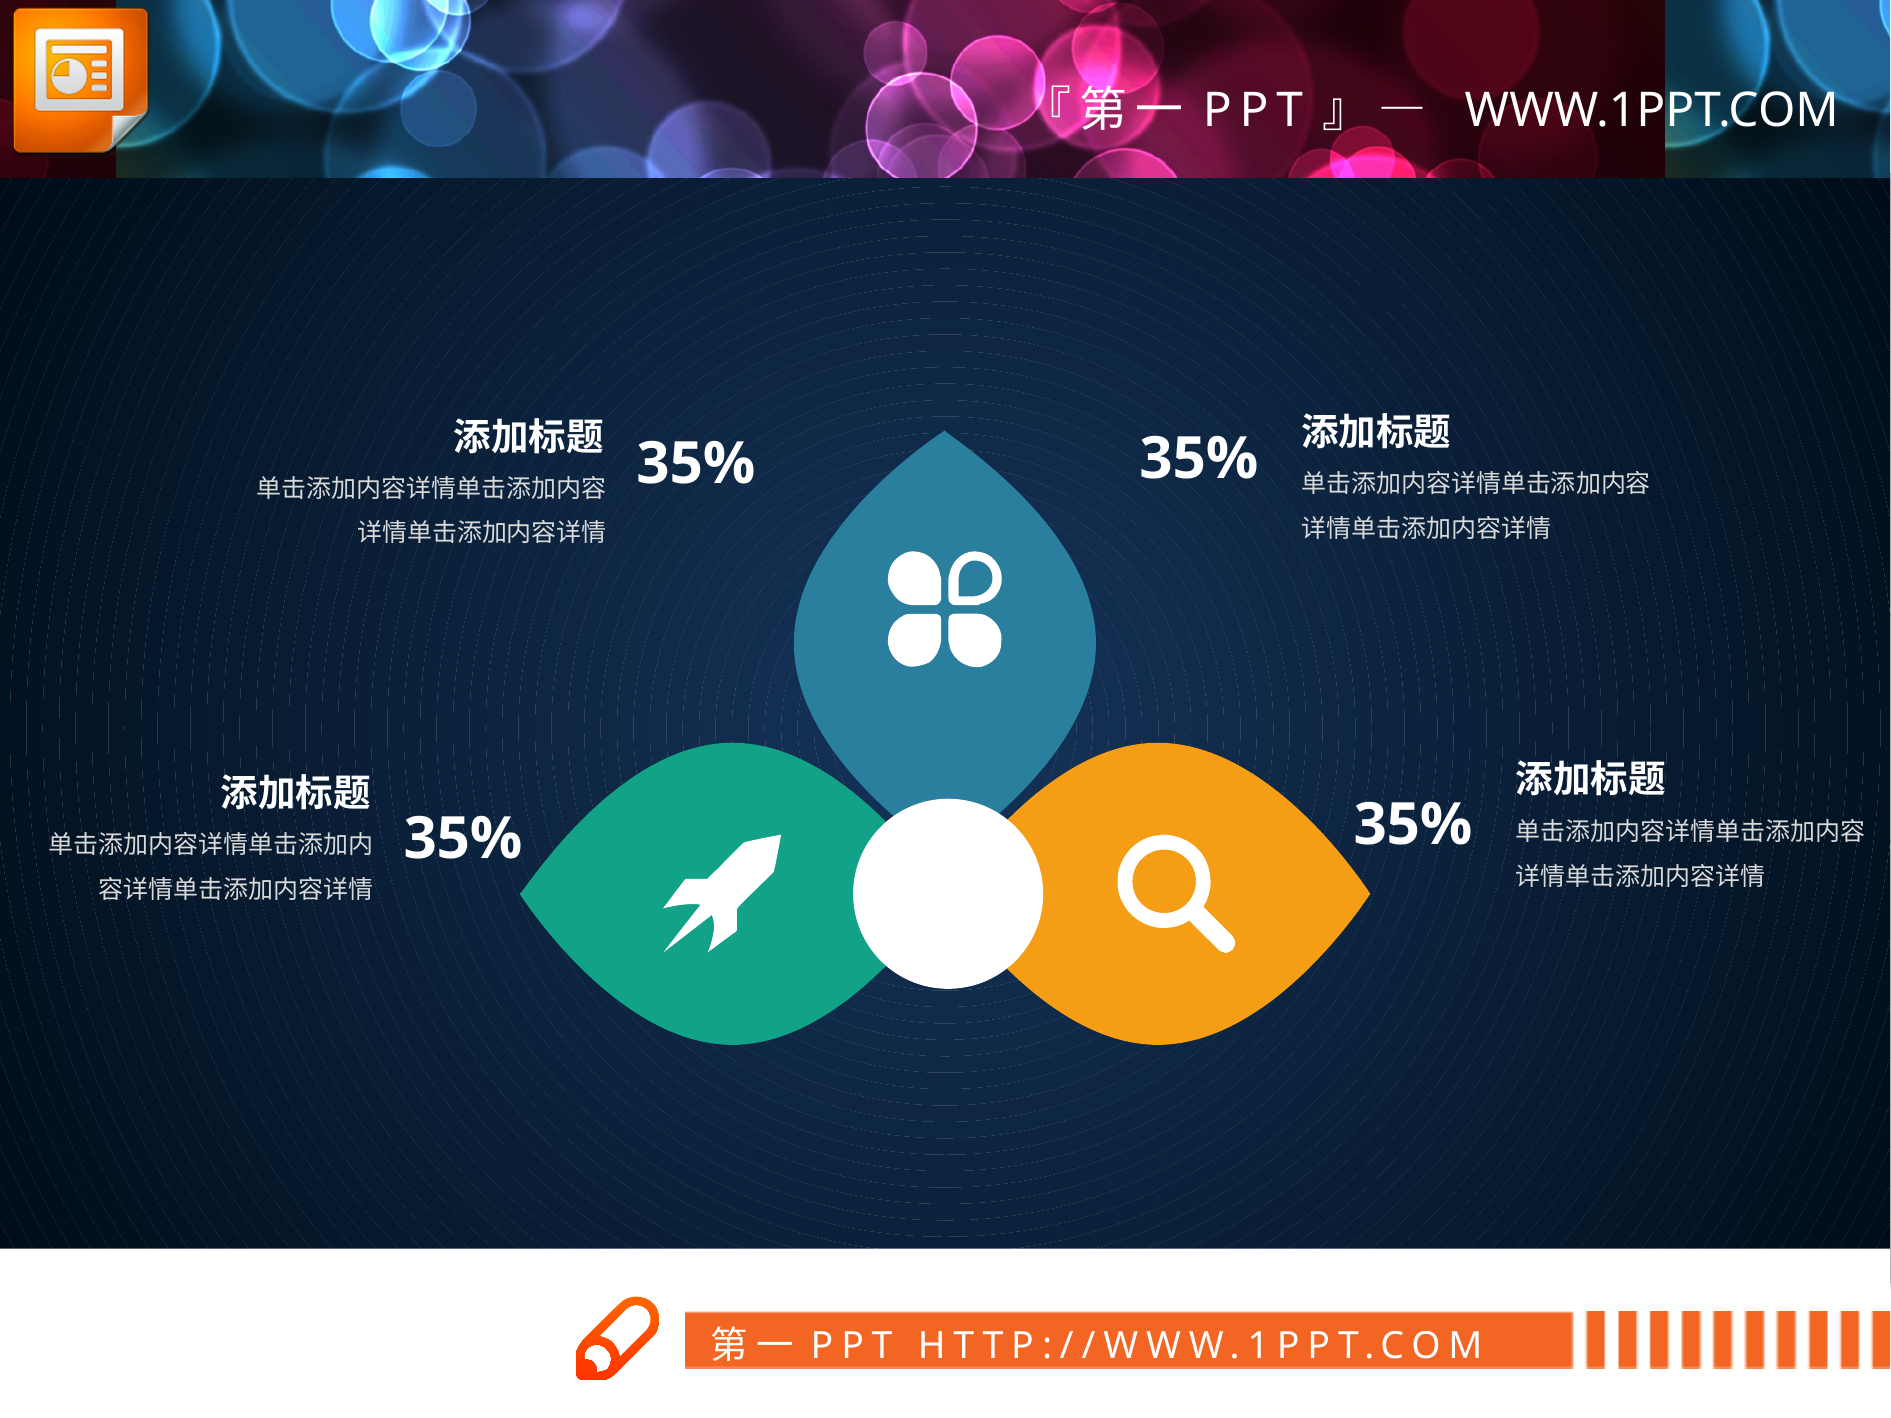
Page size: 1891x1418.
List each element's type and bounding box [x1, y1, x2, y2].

text_box [224, 382, 785, 556]
text_box [1375, 725, 1885, 900]
picture [0, 0, 1891, 178]
text_box [519, 430, 1371, 1046]
text_box [1124, 377, 1684, 552]
picture [685, 1311, 1891, 1369]
text_box [11, 739, 514, 913]
